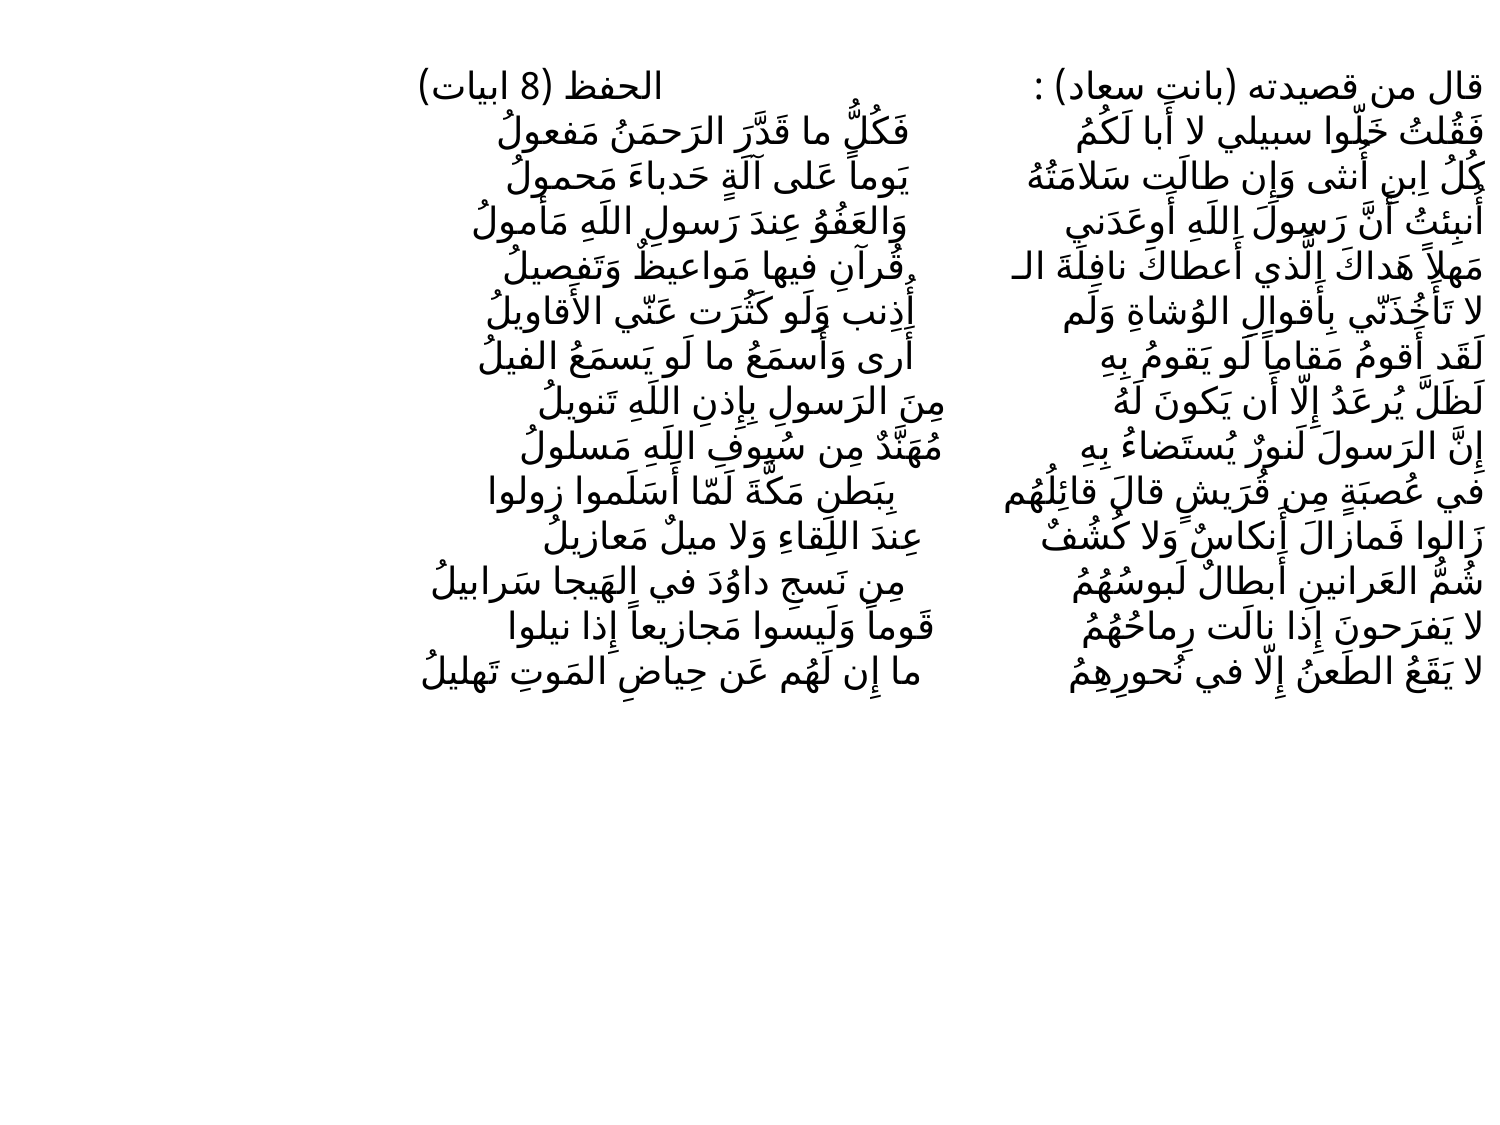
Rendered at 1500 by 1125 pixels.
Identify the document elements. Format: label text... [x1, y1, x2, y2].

text_box قال من قصيدته (بانت سعاد) : الحفظ (8 ابيات) فَقُلتُ خَلّوا سبيلي لا أَبا لَكُمُ فَكُلُّ ما قَدَّرَ الرَحمَنُ مَفعولُ كُلُ اِبنِ أُنثى وَإِن طالَت سَلامَتُهُ يَوماً عَلى آلَةٍ حَدباءَ مَحمولُ أُنبِئتُ أَنَّ رَسولَ اللَهِ أَوعَدَني وَالعَفُوُ عِندَ رَسولِ اللَهِ مَأمولُ مَهلاً هَداكَ الَّذي أَعطاكَ نافِلَةَ الـ قُرآنِ فيها مَواعيظٌ وَتَفصيلُ لا تَأَخُذَنّي بِأَقوالِ الوُشاةِ وَلَم أُذِنب وَلَو كَثُرَت عَنّي الأَقاويلُ لَقَد أَقومُ مَقاماً لَو يَقومُ بِهِ أَرى وَأَسمَعُ ما لَو يَسمَعُ الفيلُ لَظَلَّ يُرعَدُ إِلّا أَن يَكونَ لَهُ مِنَ الرَسولِ بِإِذنِ اللَهِ تَنويلُ إِنَّ الرَسولَ لَنورٌ يُستَضاءُ بِهِ مُهَنَّدٌ مِن سُيوفِ اللَهِ مَسلولُ في عُصبَةٍ مِن قُرَيشٍ قالَ قائِلُهُم بِبَطنِ مَكَّةَ لَمّا أَسَلَموا زولوا زَالوا فَمازالَ أَنكاسٌ وَلا كُشُفٌ عِندَ اللِقاءِ وَلا ميلٌ مَعازيلُ شُمُّ العَرانينِ أَبطالٌ لَبوسُهُمُ مِن نَسجِ داوُدَ في الهَيجا سَرابيلُ لا يَفرَحونَ إِذا نالَت رِماحُهُمُ قَوماً وَلَيسوا مَجازيعاً إِذا نيلوا لا يَقَعُ الطَعنُ إِلّا في نُحورِهِمُ ما إِن لَهُم عَن حِياضِ المَوتِ تَهليلُ [0, 54, 1500, 745]
